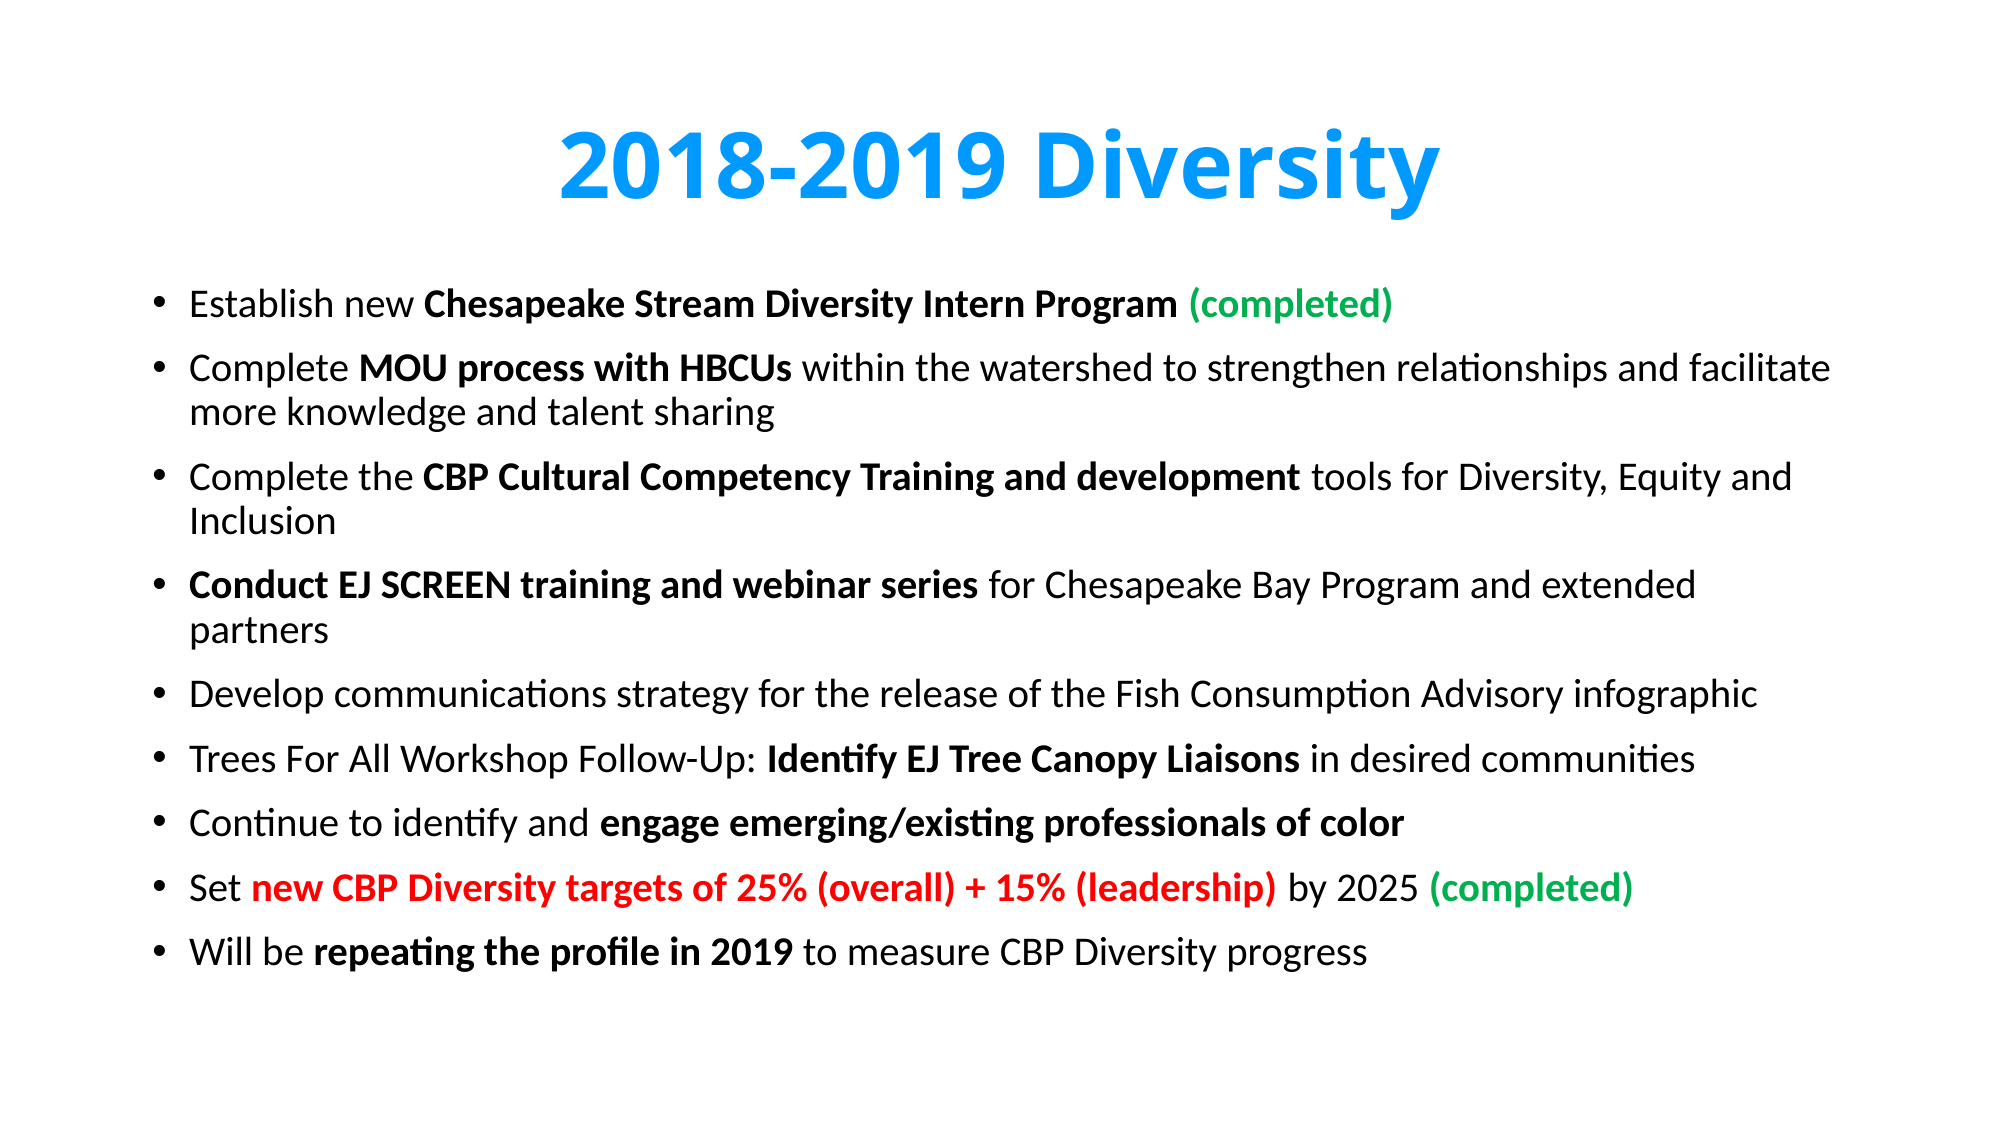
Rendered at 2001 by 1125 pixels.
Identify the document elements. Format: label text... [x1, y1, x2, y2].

title 2018-2019 Diversity [137, 59, 1863, 274]
list Establish new Chesapeake Stream Diversity Intern Program (completed) Complete MOU process with HBCUs within the watershed to strengthen relationships and facilitate more knowledge and talent sharing Complete the CBP Cultural Competency Training and development tools for Diversity, Equity and Inclusion Conduct EJ SCREEN training and webinar series for Chesapeake Bay Program and extended partners Develop communications strategy for the release of the Fish Consumption Advisory infographic Trees For All Workshop Follow-Up: Identify EJ Tree Canopy Liaisons in desired communities Continue to identify and engage emerging/existing professionals of color Set new CBP Diversity targets of 25% (overall) + 15% (leadership) by 2025 (completed) Will be repeating the profile in 2019 to measure CBP Diversity progress [137, 274, 1863, 989]
